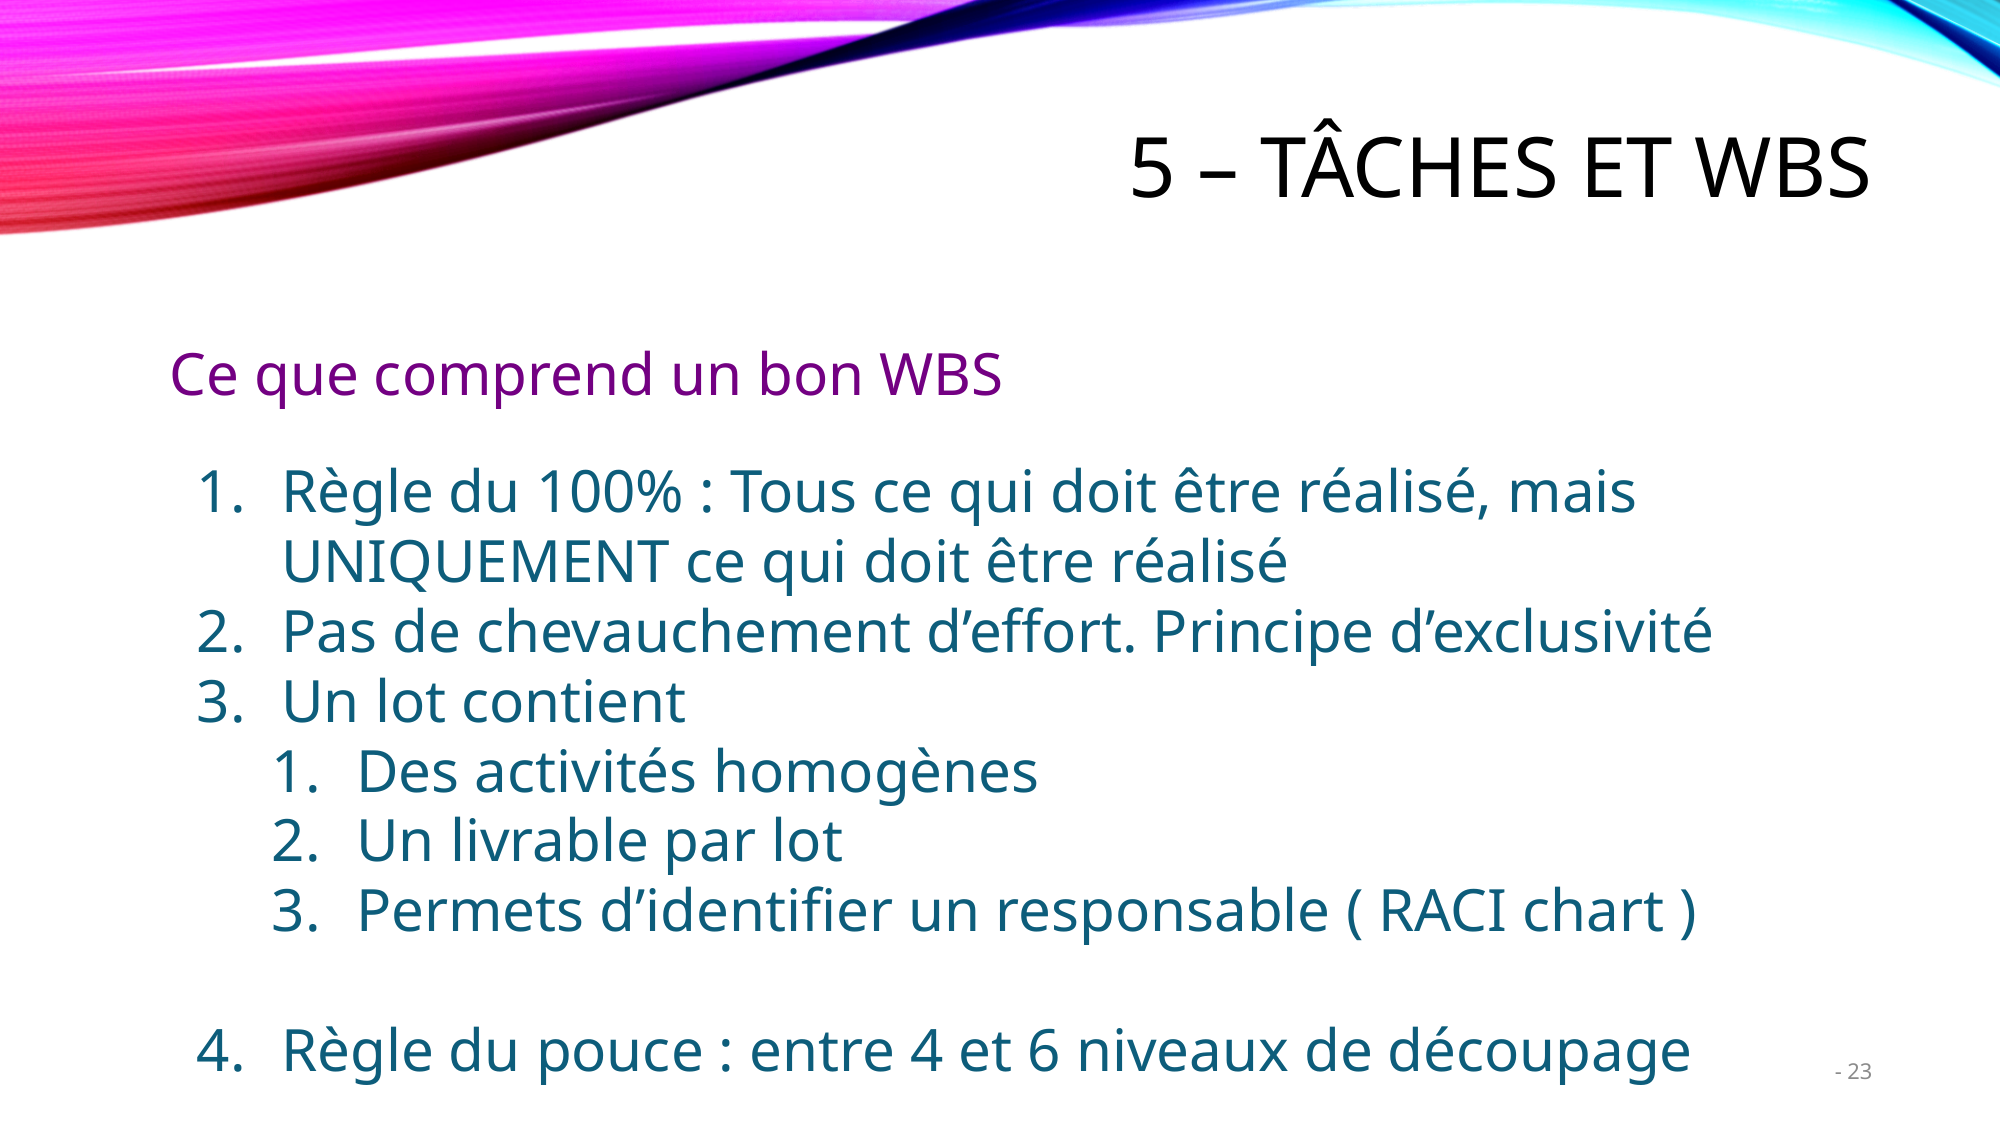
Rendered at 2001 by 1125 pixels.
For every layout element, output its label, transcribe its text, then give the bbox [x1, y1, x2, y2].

picture [1910, 0, 2000, 45]
title 5 – Tâches et WBS [474, 64, 1888, 277]
text_box Ce que comprend un bon WBS [154, 259, 1829, 415]
picture [0, 0, 2000, 237]
picture [1890, 0, 2000, 75]
slide_number 23 [1808, 1042, 1888, 1103]
text_box Règle du 100% : Tous ce qui doit être réalisé, mais UNIQUEMENT ce qui doit être réalisé Pas de chevauchement d’effort. Principe d’exclusivité Un lot contient Des activités homogènes Un livrable par lot Permets d’identifier un responsable ( RACI chart ) Règle du pouce : entre 4 et 6 niveaux de découpage [182, 446, 1802, 1125]
